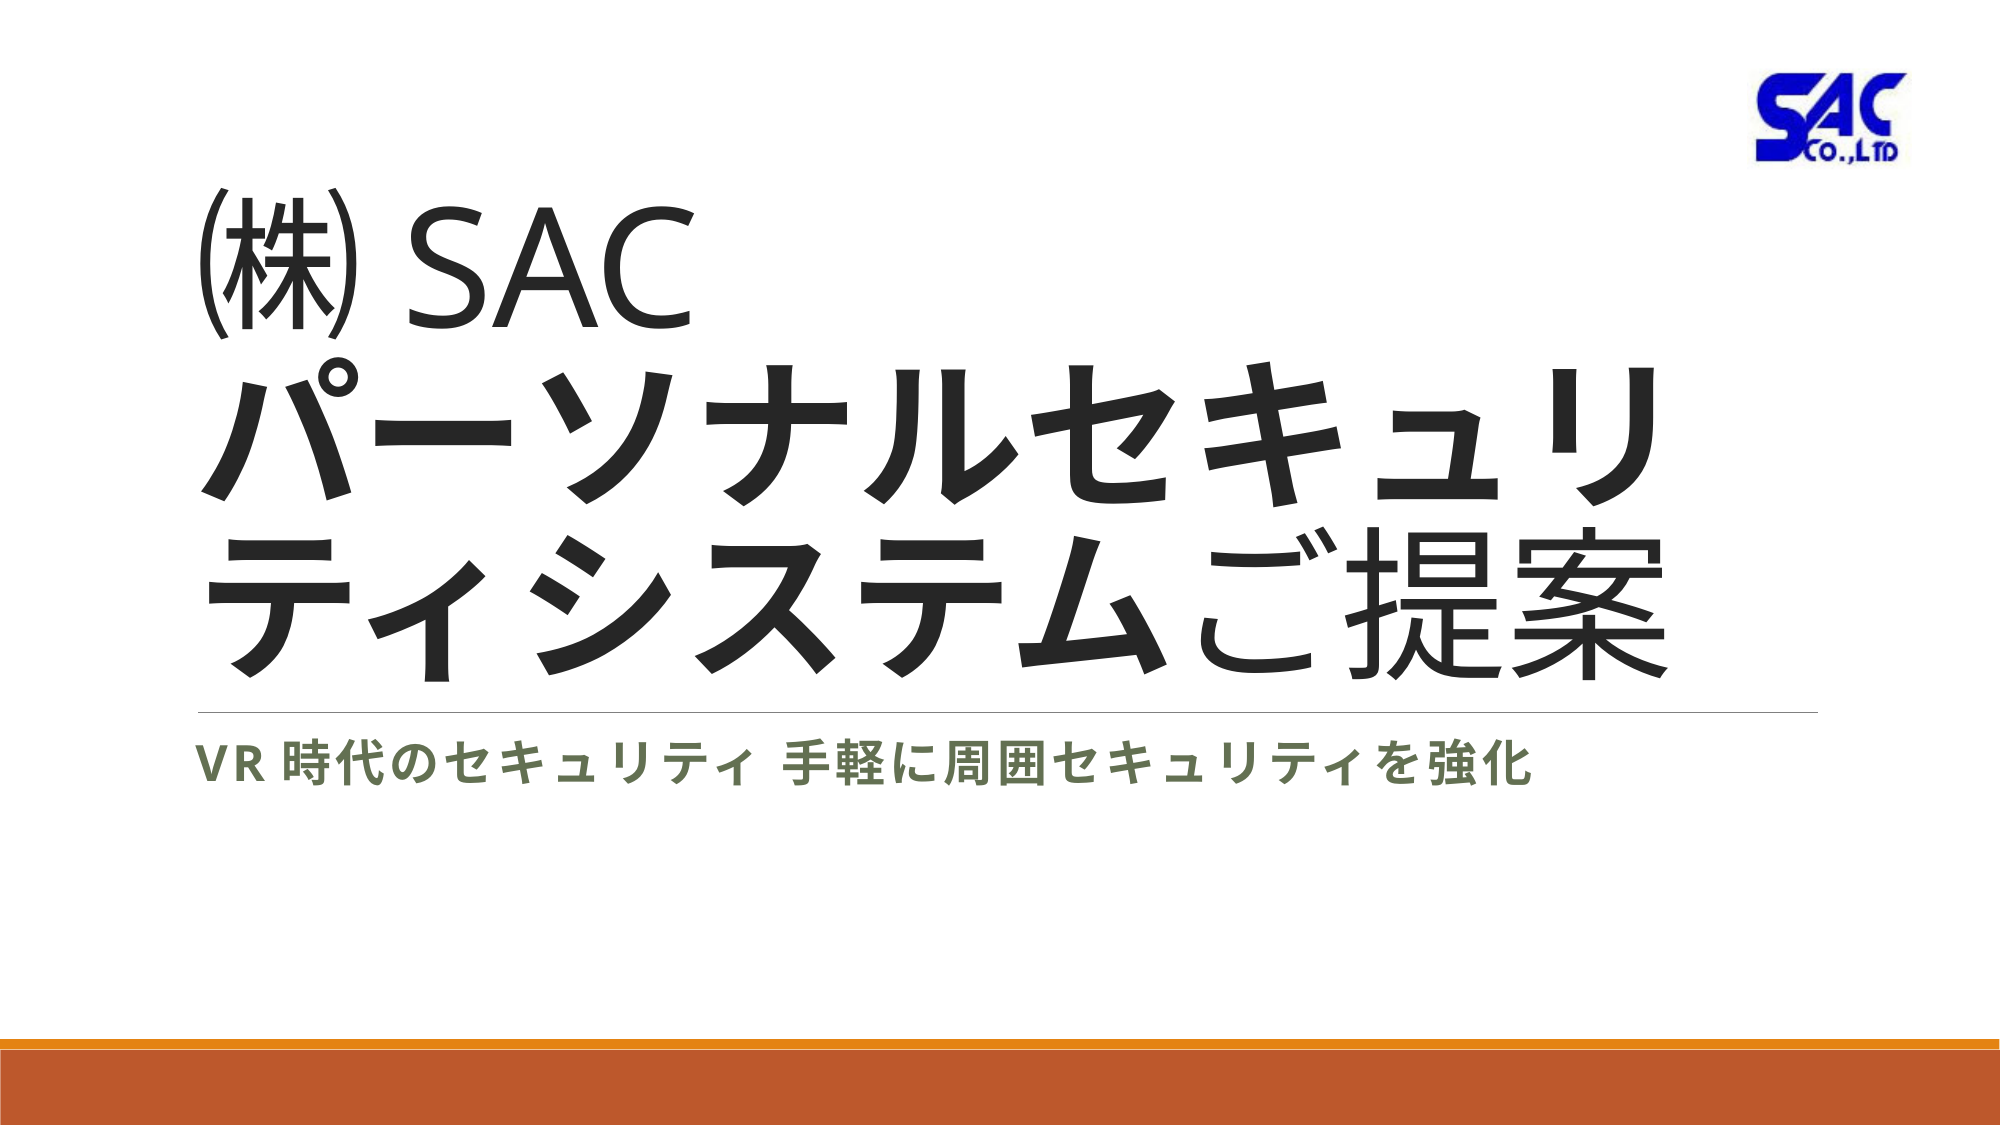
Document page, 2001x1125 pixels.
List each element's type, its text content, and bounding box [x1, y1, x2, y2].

subtitle VR時代のセキュリティ 手軽に周囲セキュリティを強化 [180, 730, 1831, 919]
picture [1747, 31, 1913, 197]
title ㈱SAC パーソナルセキュリティシステムご提案 [180, 124, 1830, 710]
